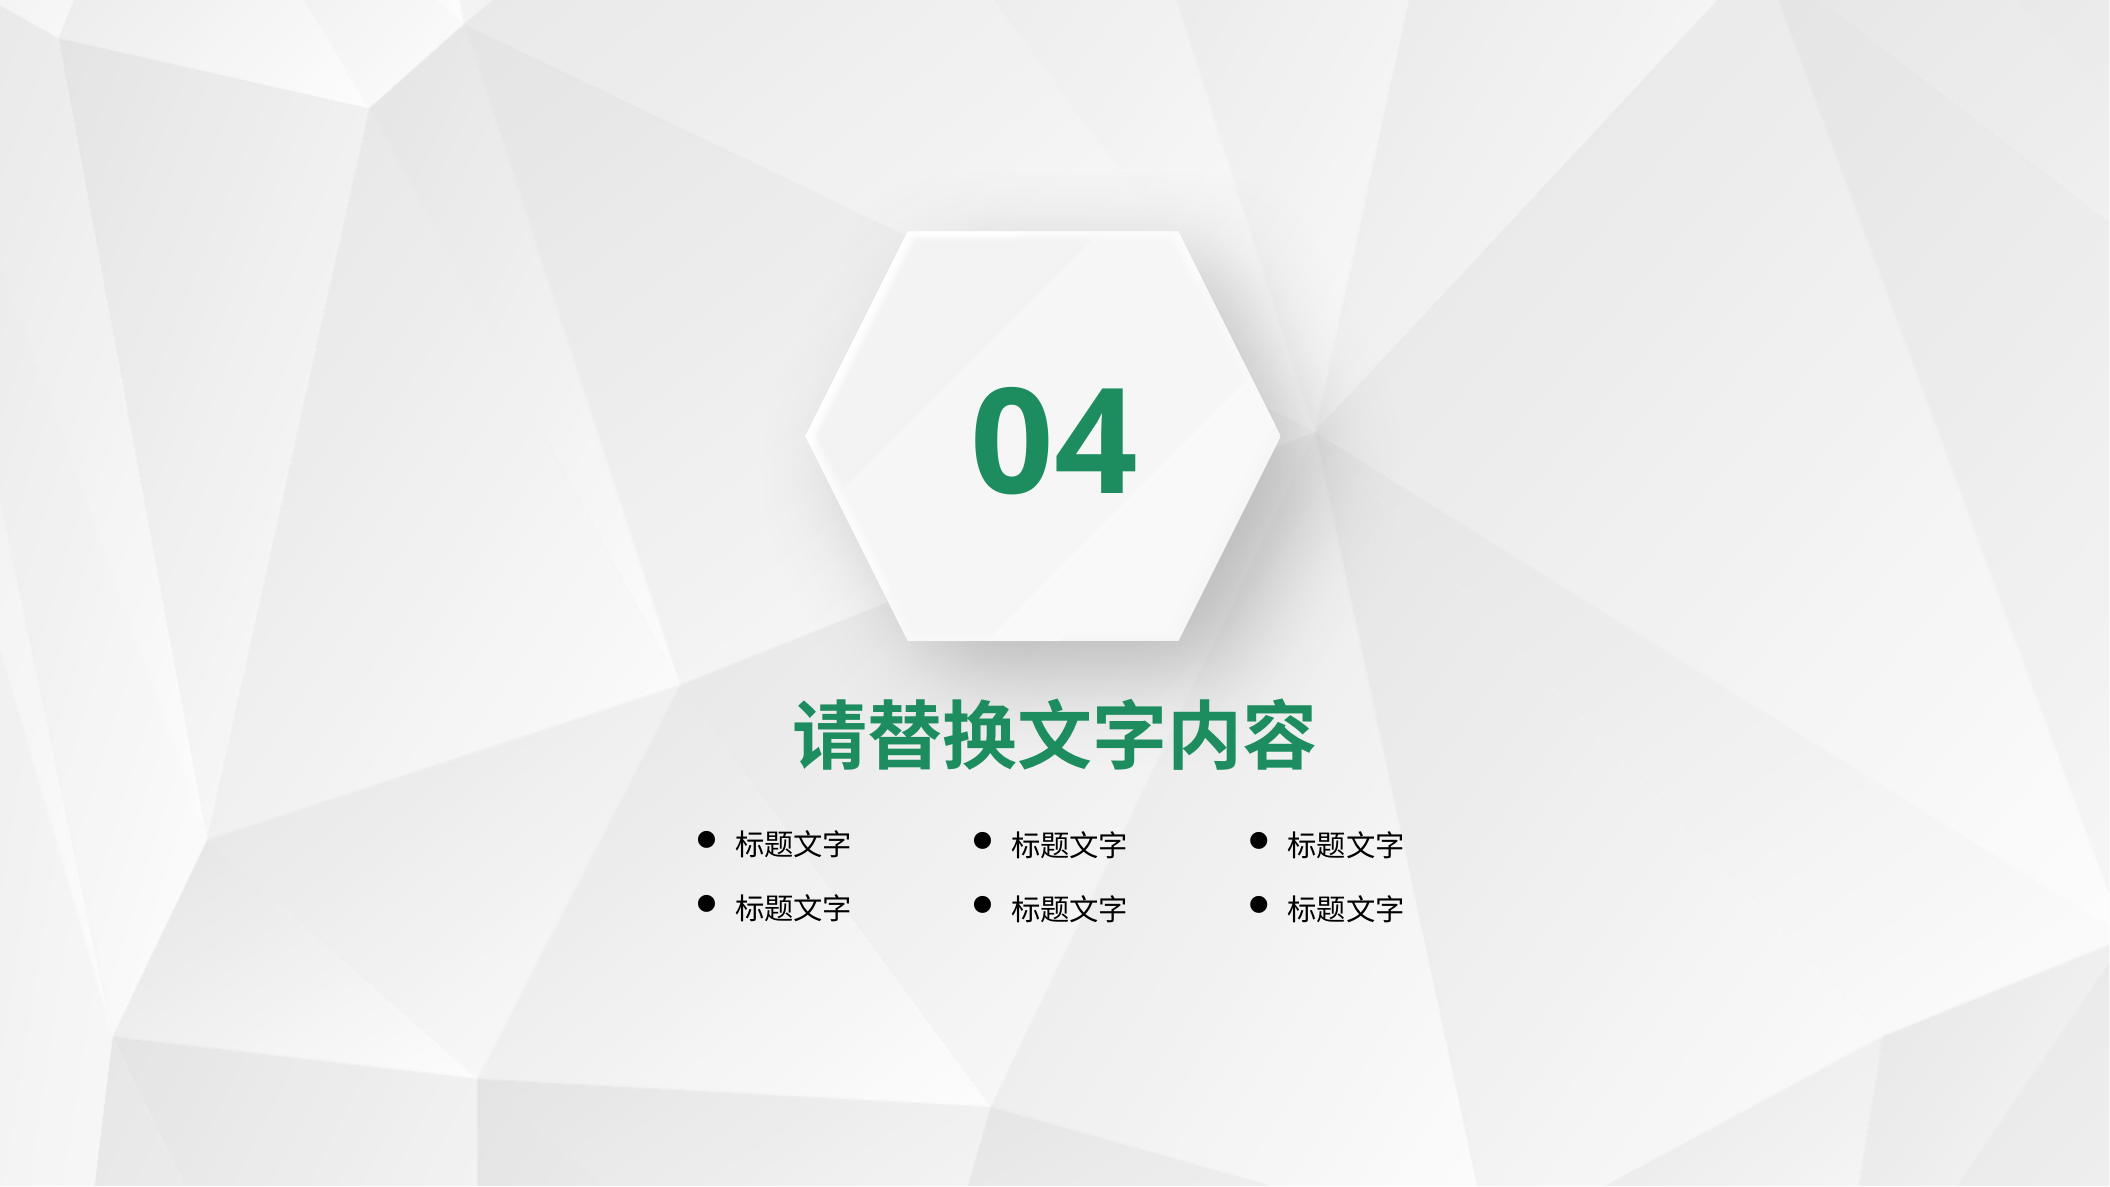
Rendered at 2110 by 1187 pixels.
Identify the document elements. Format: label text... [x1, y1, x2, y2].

text_box 标题文字 [971, 890, 1247, 927]
text_box 标题文字 [695, 826, 1159, 862]
picture [0, 0, 2110, 1186]
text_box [805, 231, 1281, 642]
text_box 标题文字 [1247, 827, 1711, 863]
text_box 标题文字 [971, 827, 1247, 863]
text_box 标题文字 [1247, 890, 1711, 927]
text_box 标题文字 [695, 890, 971, 926]
text_box 请替换文字内容 [777, 681, 1332, 786]
